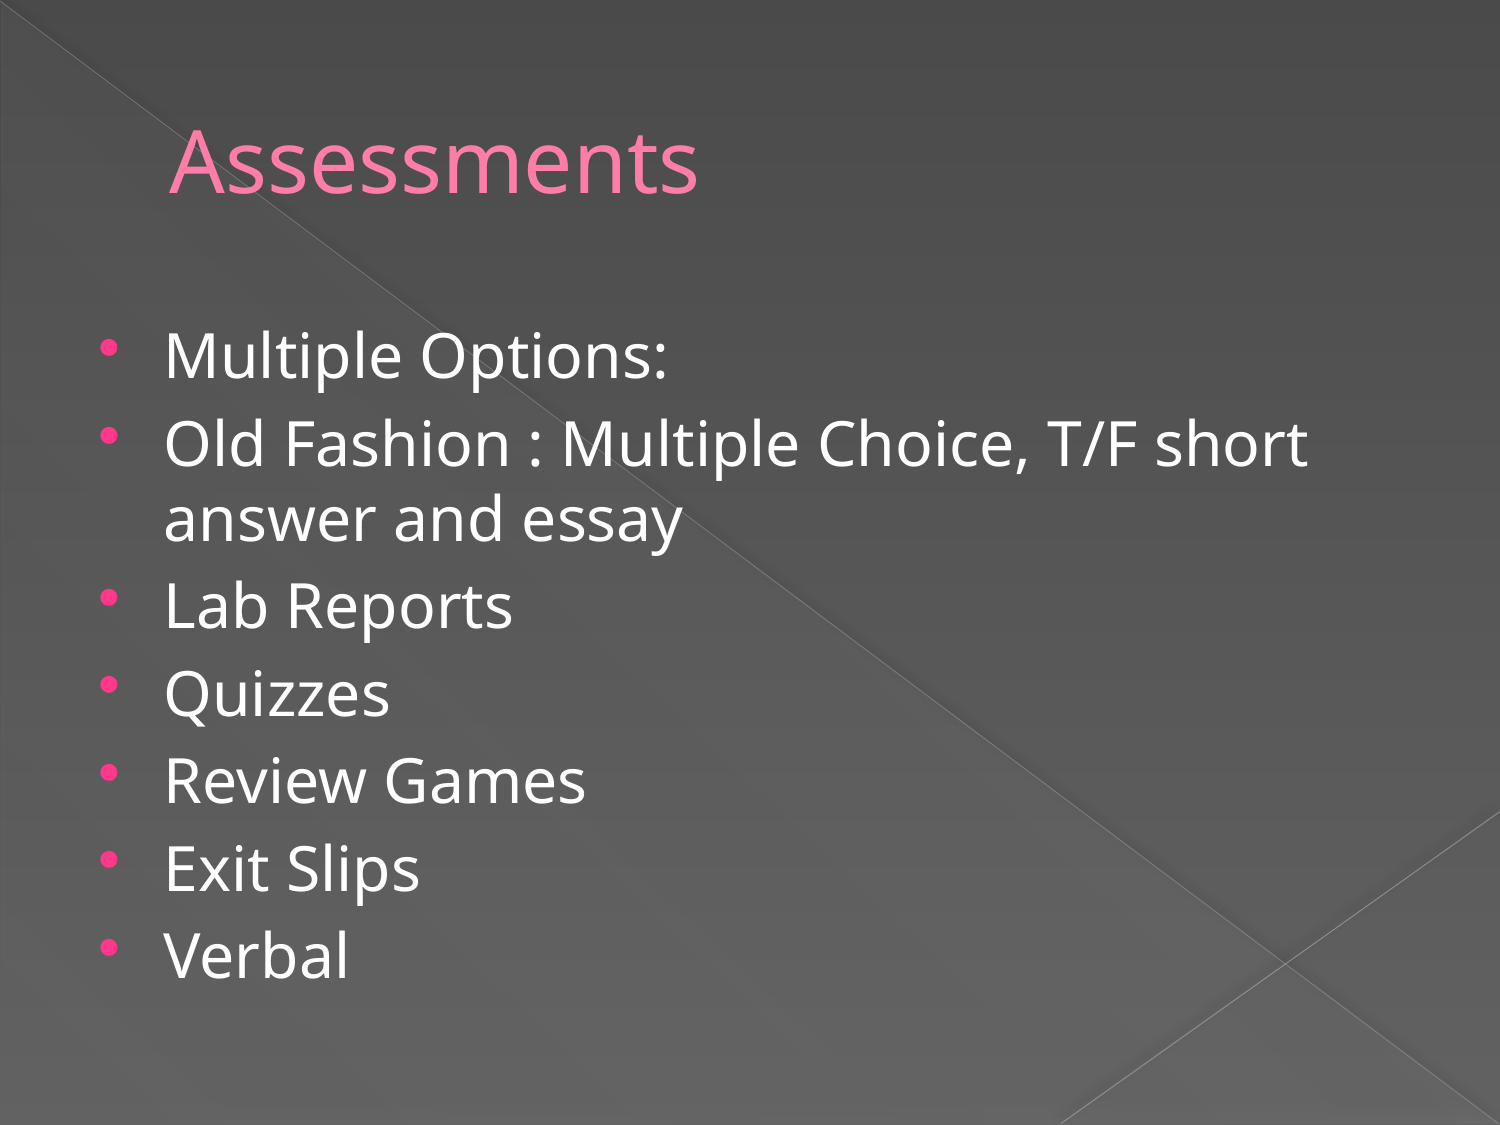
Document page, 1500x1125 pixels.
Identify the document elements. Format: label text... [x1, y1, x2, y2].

title Assessments [75, 43, 1425, 274]
list Multiple Options: Old Fashion : Multiple Choice, T/F short answer and essay Lab Reports Quizzes Review Games Exit Slips Verbal [74, 308, 1426, 1060]
